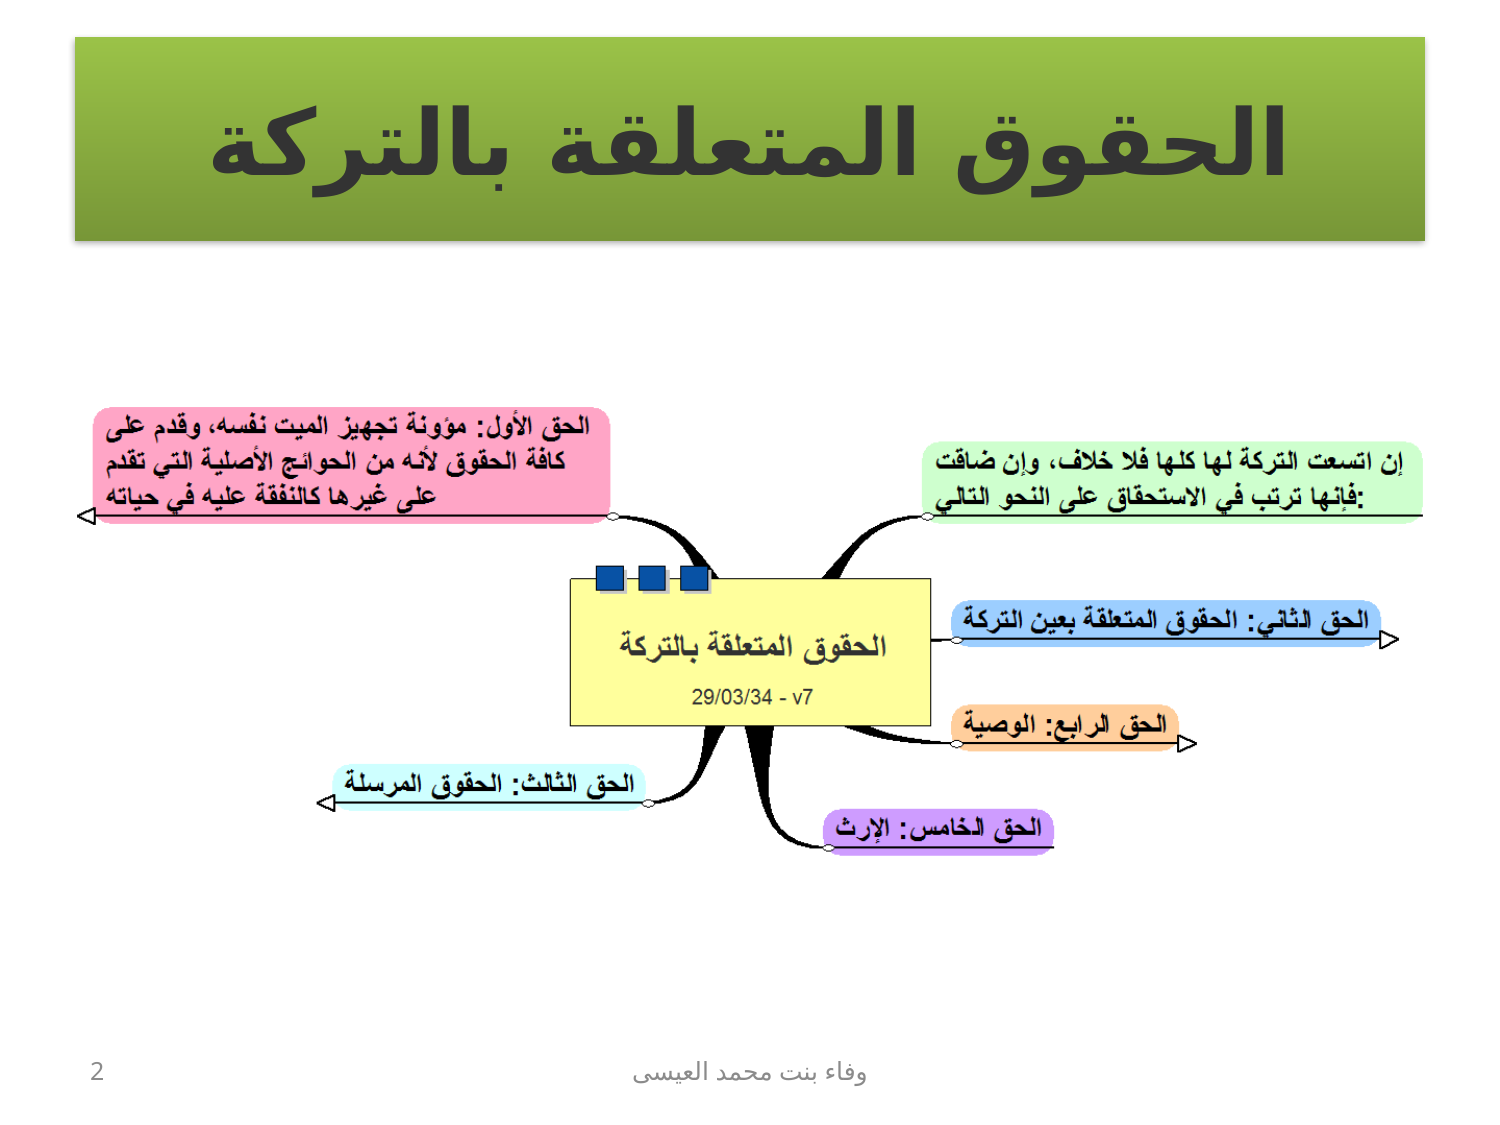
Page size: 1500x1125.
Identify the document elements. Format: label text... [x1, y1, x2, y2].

slide_number 2 [75, 1042, 425, 1103]
picture [74, 262, 1426, 1005]
footer وفاء بنت محمد العيسى [512, 1042, 988, 1103]
title الحقوق المتعلقة بالتركة [75, 37, 1425, 241]
